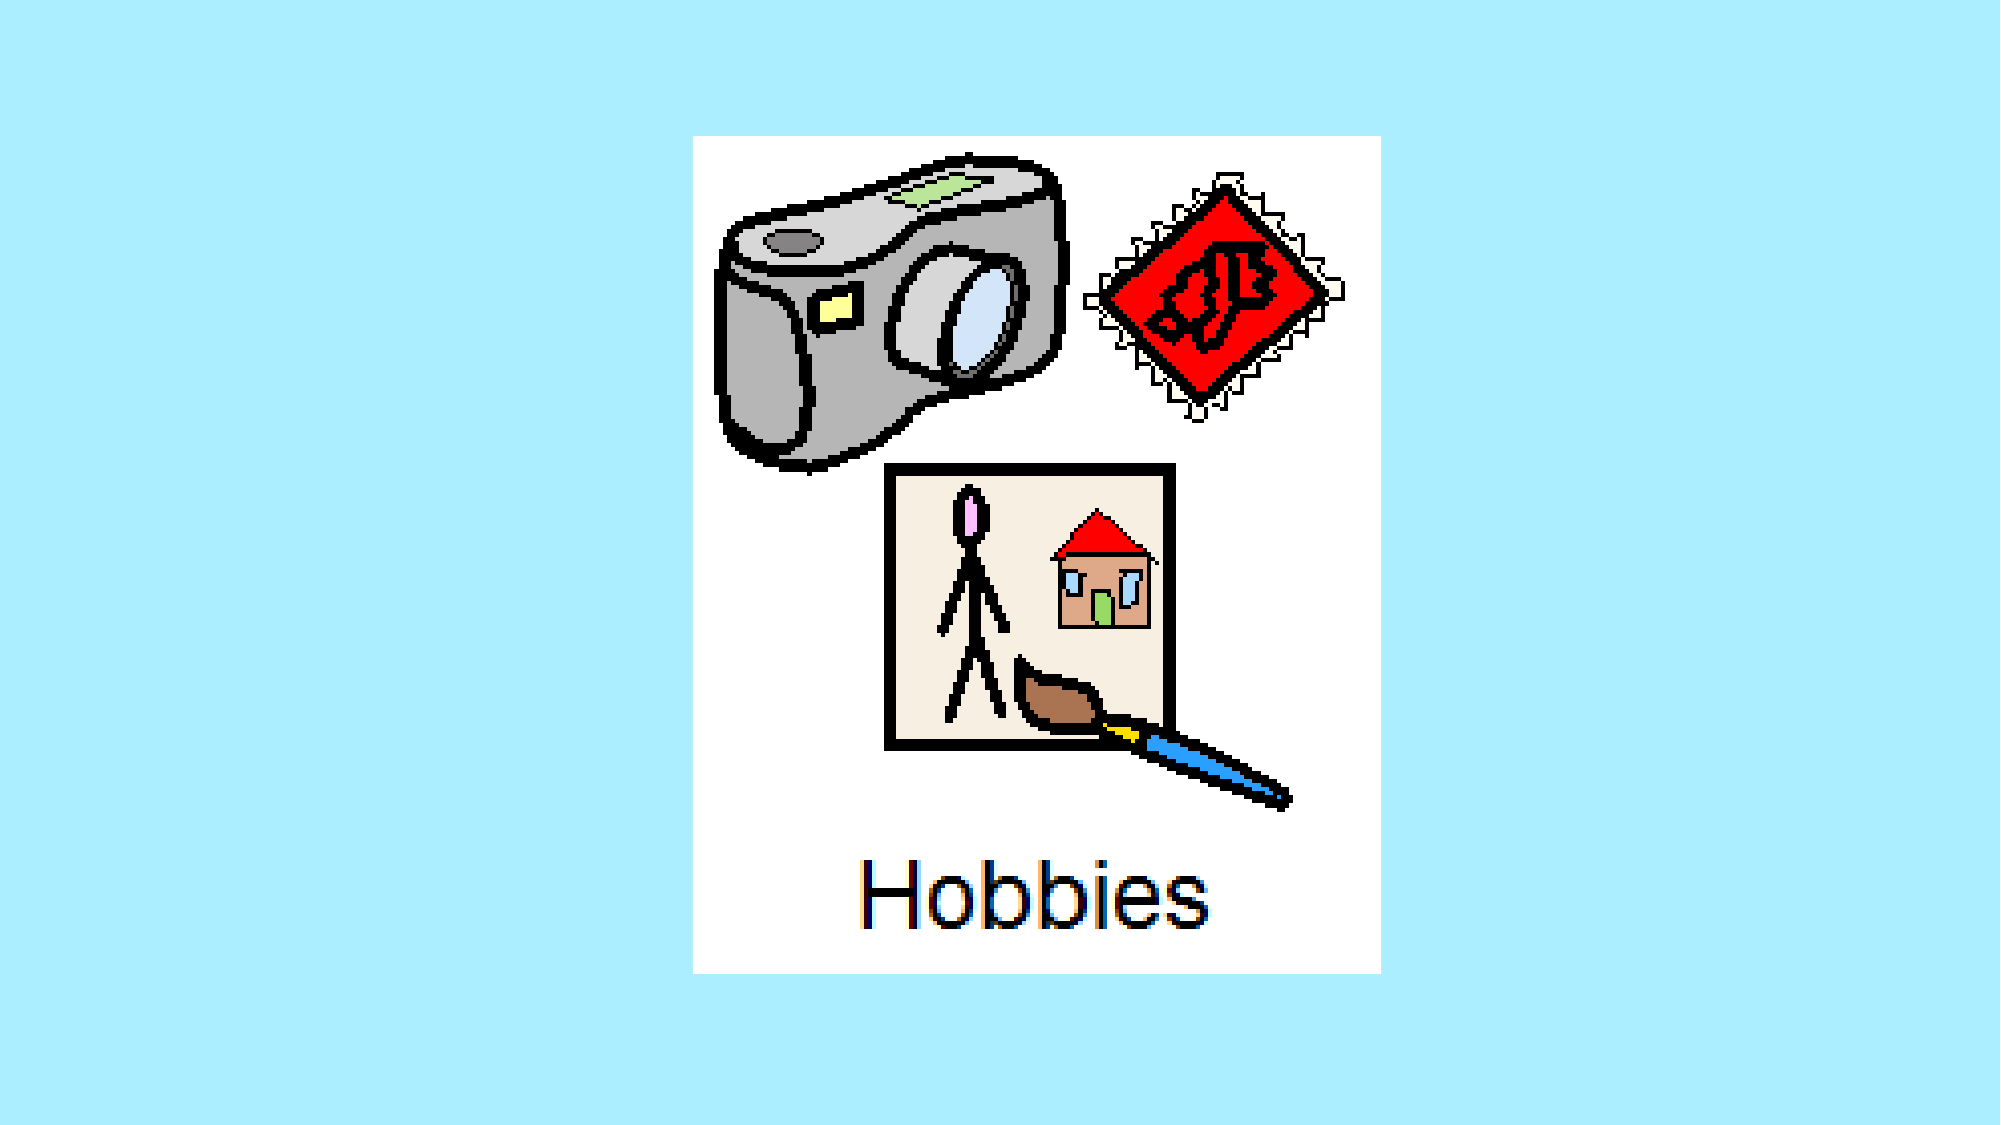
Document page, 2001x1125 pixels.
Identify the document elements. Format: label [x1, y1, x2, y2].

picture [692, 136, 1382, 974]
